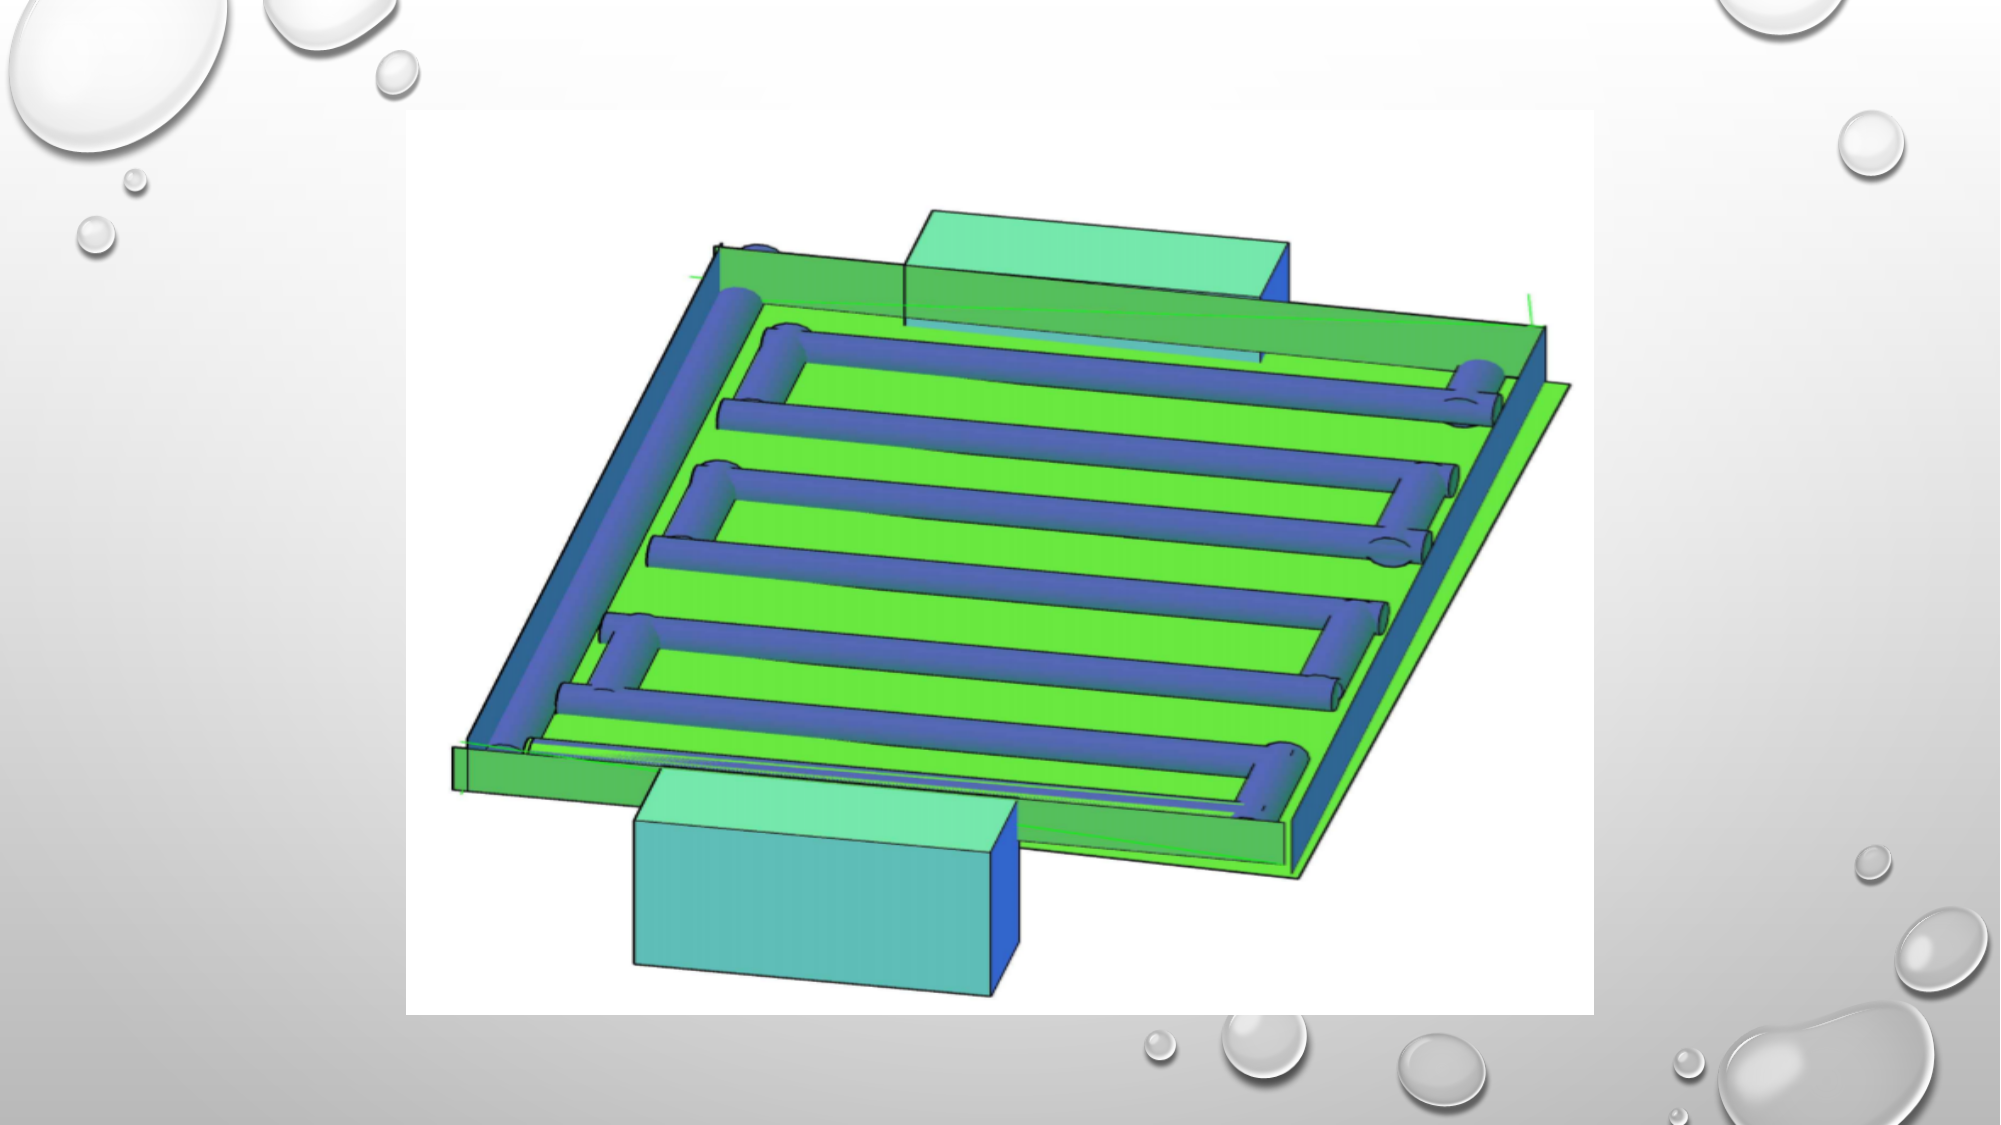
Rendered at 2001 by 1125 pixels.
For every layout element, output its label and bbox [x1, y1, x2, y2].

picture [0, 0, 2000, 1125]
list [406, 109, 1594, 1015]
